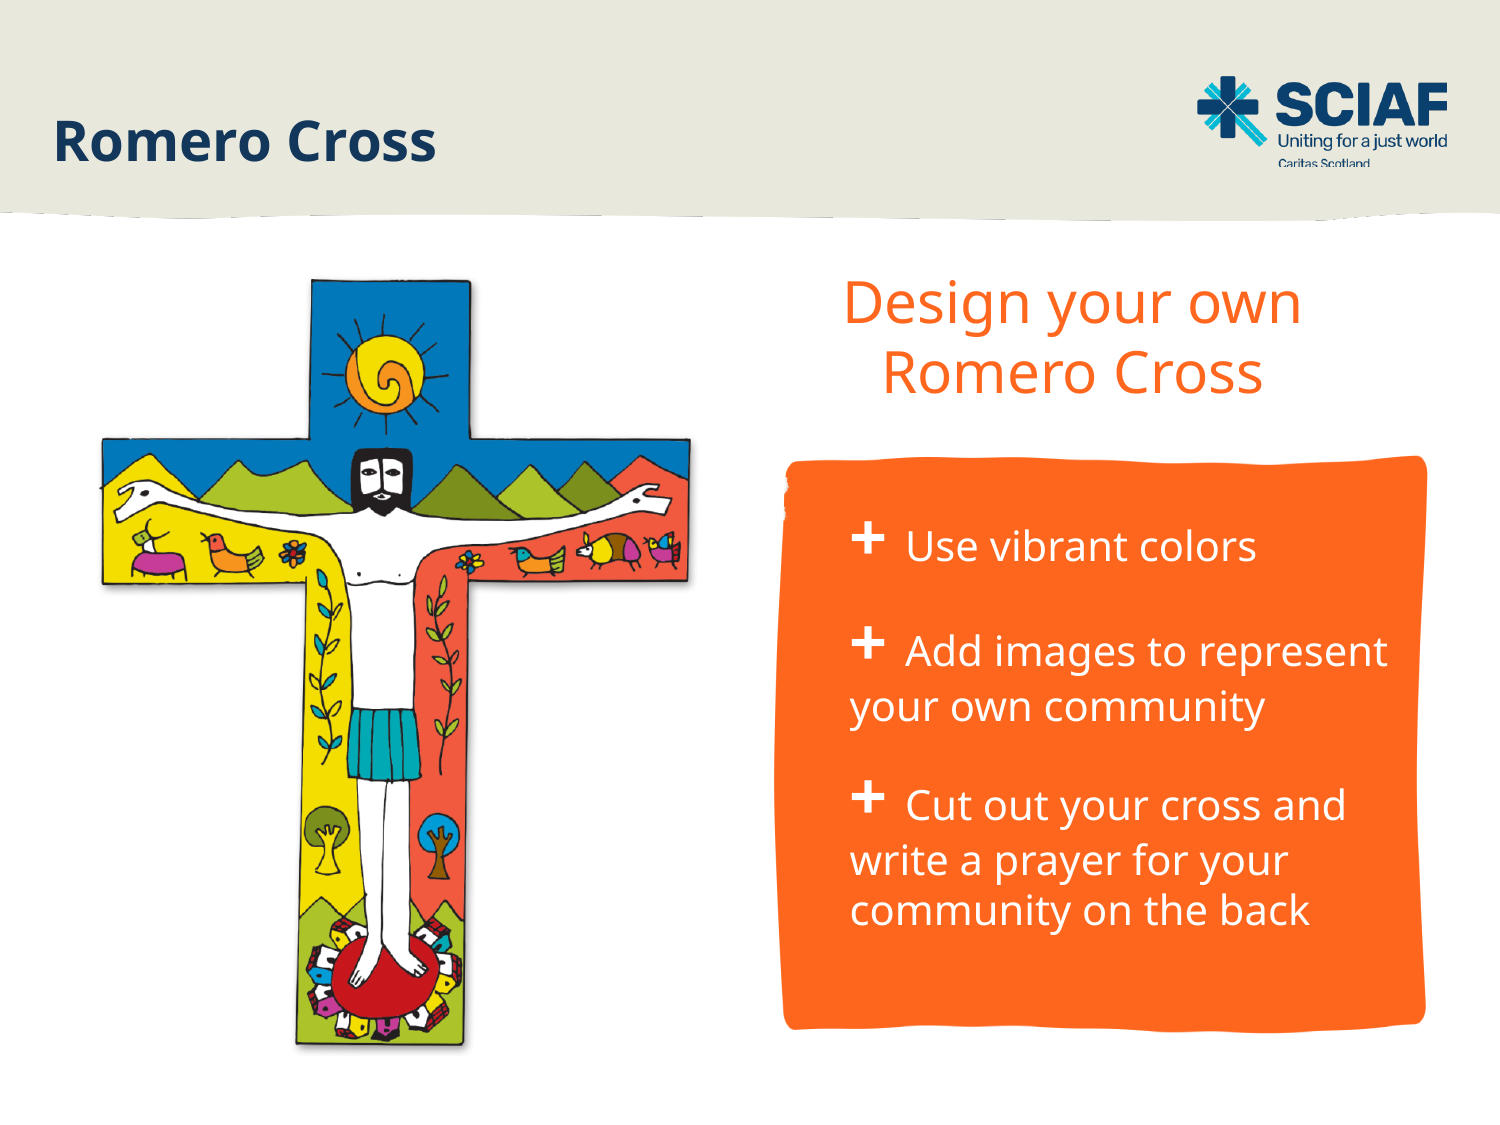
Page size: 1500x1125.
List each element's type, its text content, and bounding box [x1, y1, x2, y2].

text_box Design your own Romero Cross [827, 257, 1319, 413]
picture [771, 445, 1430, 1047]
picture [98, 279, 691, 1047]
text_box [0, 0, 1500, 222]
